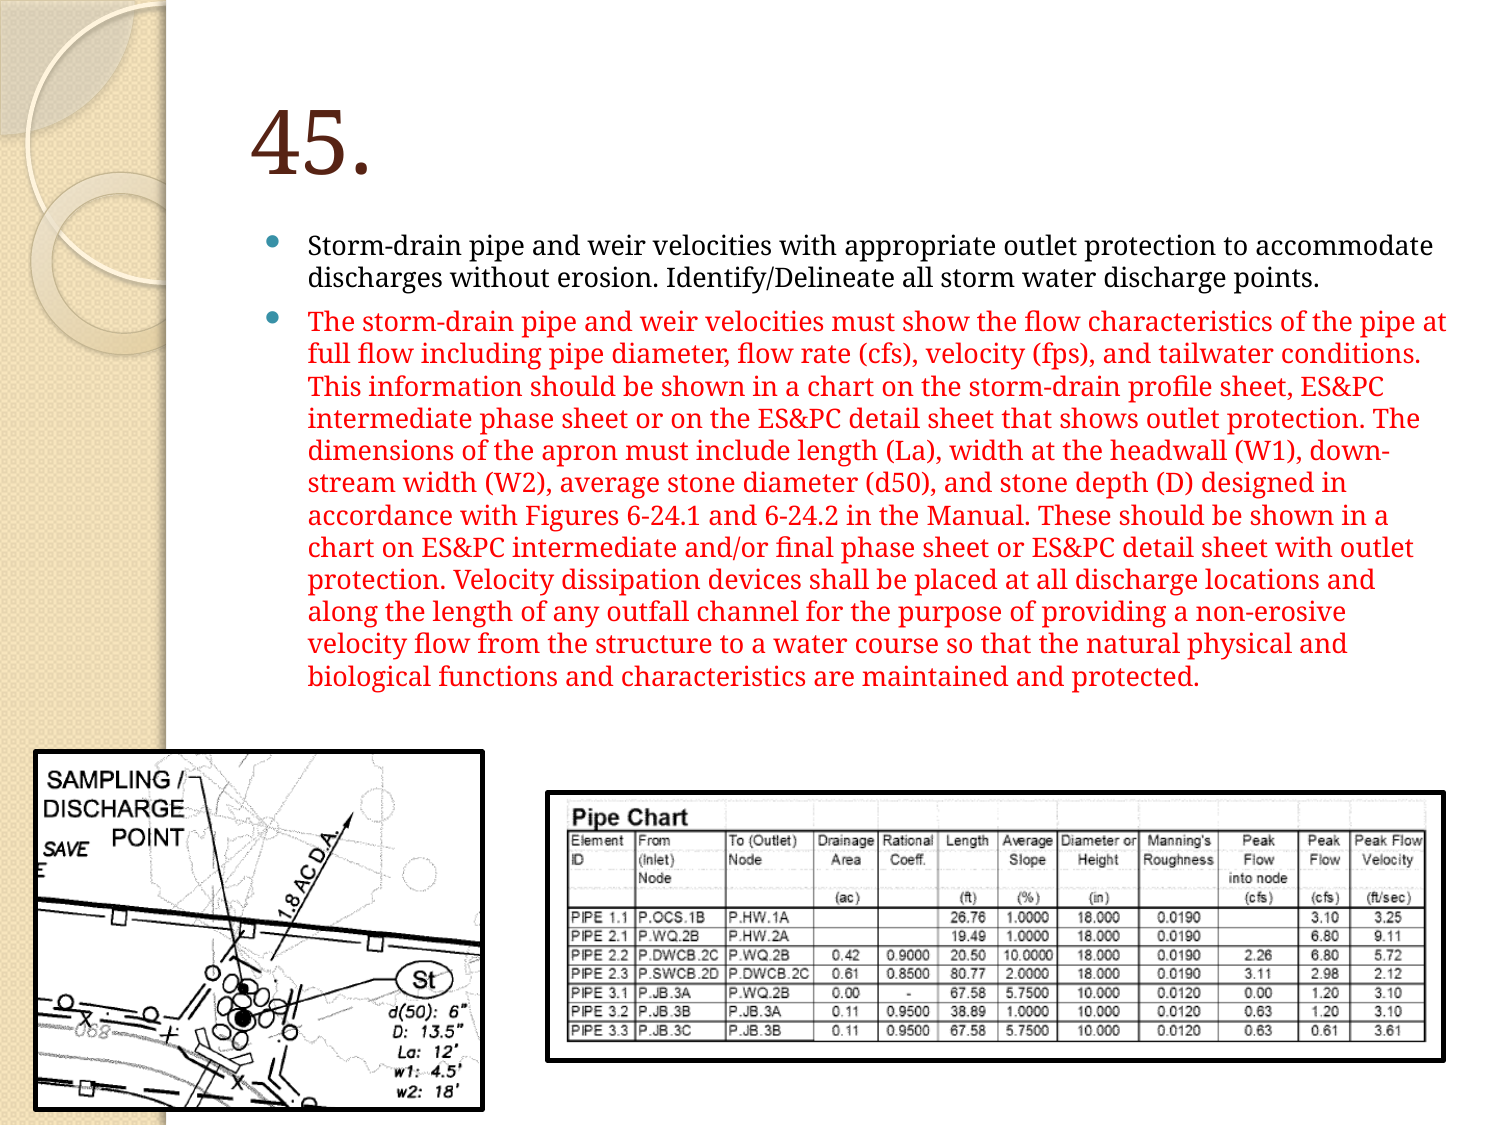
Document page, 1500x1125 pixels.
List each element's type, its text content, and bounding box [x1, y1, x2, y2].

picture [549, 794, 1442, 1059]
picture [37, 753, 481, 1108]
list Storm-drain pipe and weir velocities with appropriate outlet protection to accommodate discharges without erosion. Identify/Delineate all storm water discharge points. The storm-drain pipe and weir velocities must show the flow characteristics of the pipe at full flow including pipe diameter, flow rate (cfs), velocity (fps), and tailwater conditions. This information should be shown in a chart on the storm-drain profile sheet, ES&PC intermediate phase sheet or on the ES&PC detail sheet that shows outlet protection. The dimensions of the apron must include length (La), width at the headwall (W1), down-stream width (W2), average stone diameter (d50), and stone depth (D) designed in accordance with Figures 6-24.1 and 6-24.2 in the Manual. These should be shown in a chart on ES&PC intermediate and/or final phase sheet or ES&PC detail sheet with outlet protection. Velocity dissipation devices shall be placed at all discharge locations and along the length of any outfall channel for the purpose of providing a non-erosive velocity flow from the structure to a water course so that the natural physical and biological functions and characteristics are maintained and protected. [237, 221, 1468, 759]
title 45. [235, 45, 1466, 233]
